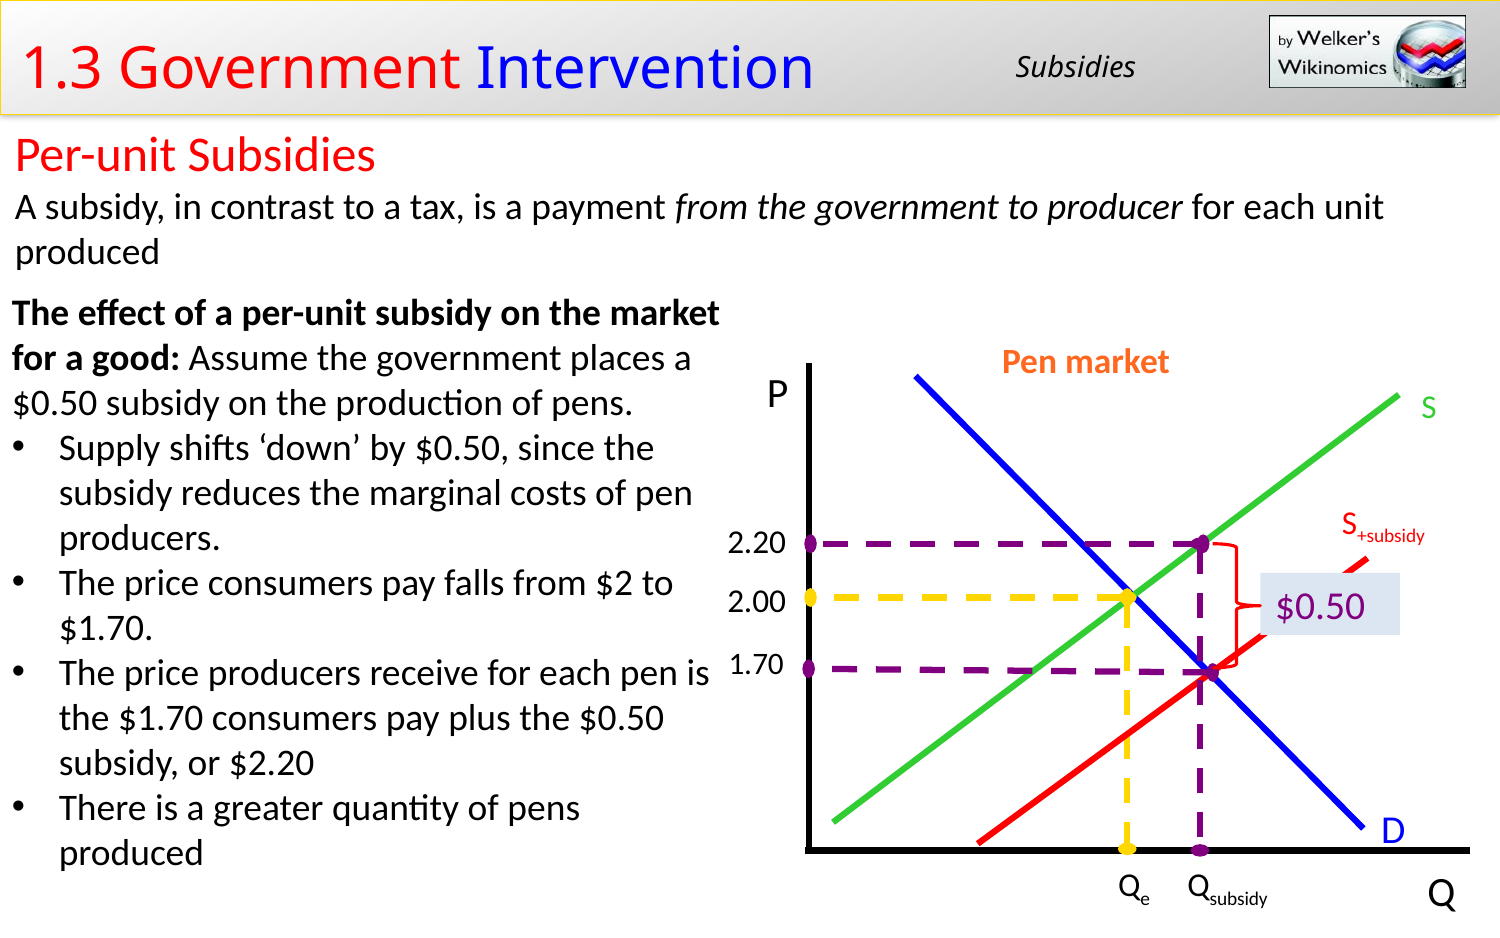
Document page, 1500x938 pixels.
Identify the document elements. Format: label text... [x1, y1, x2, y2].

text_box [0, 0, 1500, 115]
text_box Per-unit Subsidies A subsidy, in contrast to a tax, is a payment from the government to producer for each unit produced [0, 123, 1495, 280]
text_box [712, 330, 1500, 924]
text_box The effect of a per-unit subsidy on the market for a good: Assume the government places a $0.50 subsidy on the production of pens. Supply shifts ‘down’ by $0.50, since the subsidy reduces the marginal costs of pen producers. The price consumers pay falls from $2 to $1.70. The price producers receive for each pen is the $1.70 consumers pay plus the $0.50 subsidy, or $2.20 There is a greater quantity of pens produced [0, 280, 747, 926]
